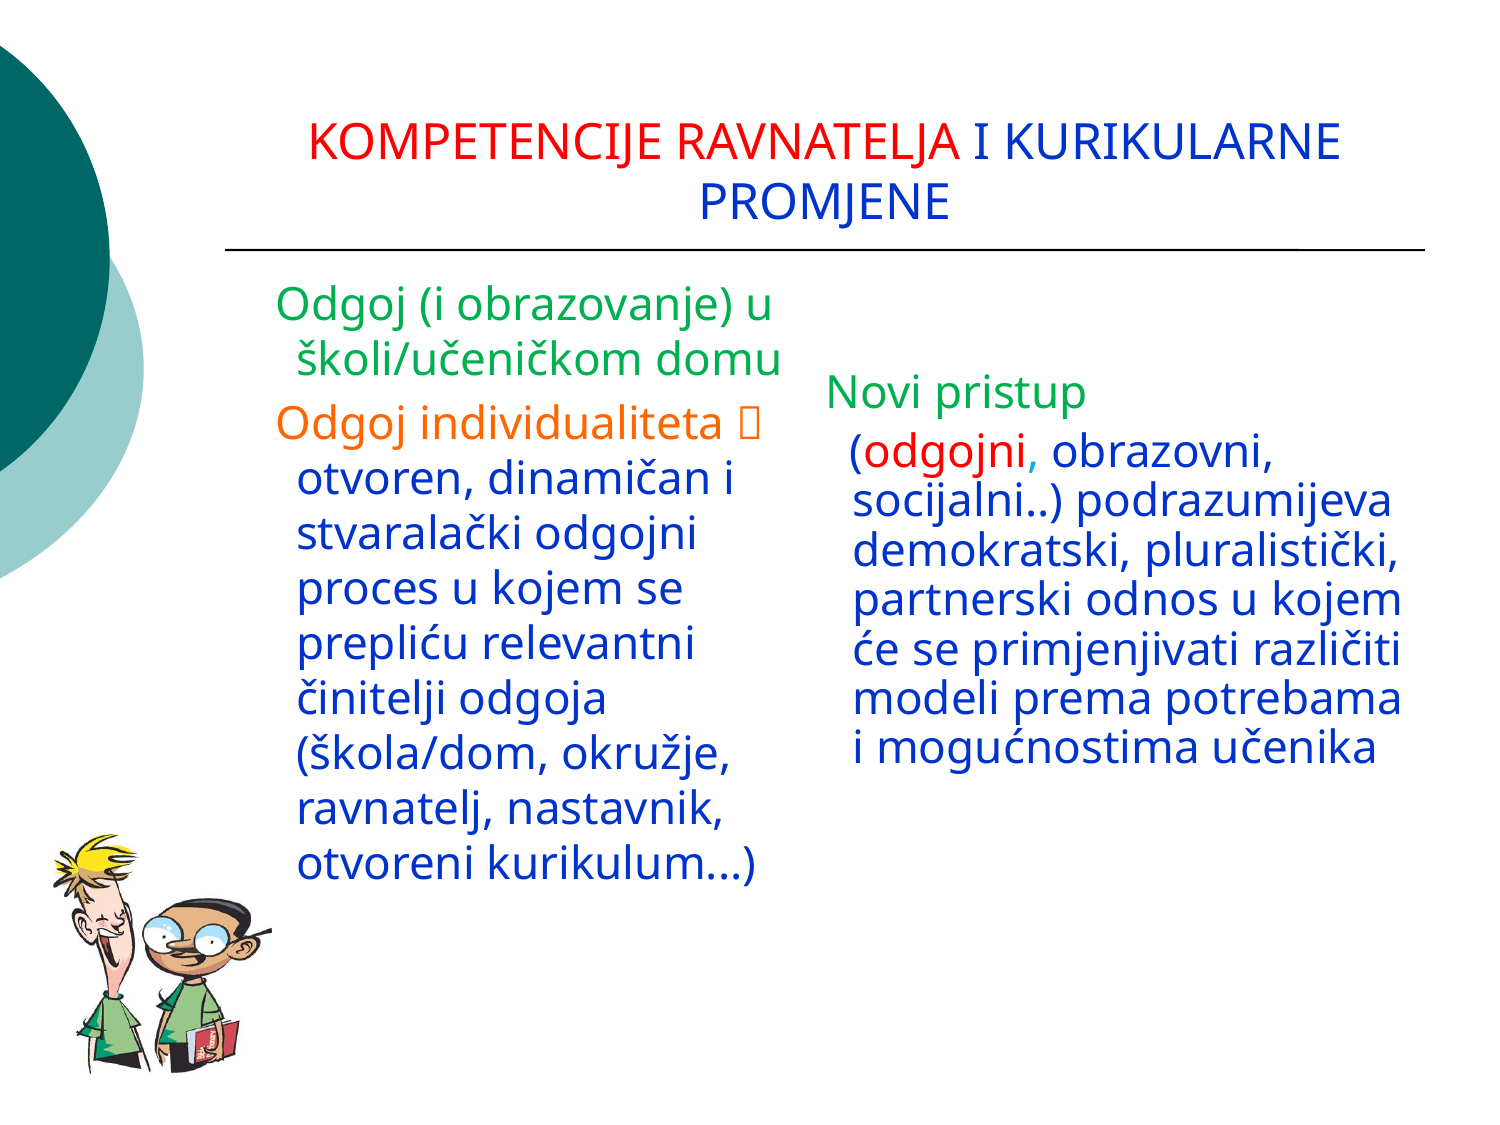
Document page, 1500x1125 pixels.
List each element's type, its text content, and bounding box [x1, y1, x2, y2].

list Odgoj (i obrazovanje) u školi/učeničkom domu Odgoj individualiteta  otvoren, dinamičan i stvaralački odgojni proces u kojem se prepliću relevantni činitelji odgoja (škola/dom, okružje, ravnatelj, nastavnik, otvoreni kurikulum...) [224, 266, 814, 975]
picture [52, 833, 272, 1075]
title KOMPETENCIJE RAVNATELJA I KURIKULARNE PROMJENE [224, 49, 1425, 238]
list Novi pristup (odgojni, obrazovni, socijalni..) podrazumijeva demokratski, pluralistički, partnerski odnos u kojem će se primjenjivati različiti modeli prema potrebama i mogućnostima učenika [762, 361, 1426, 1095]
